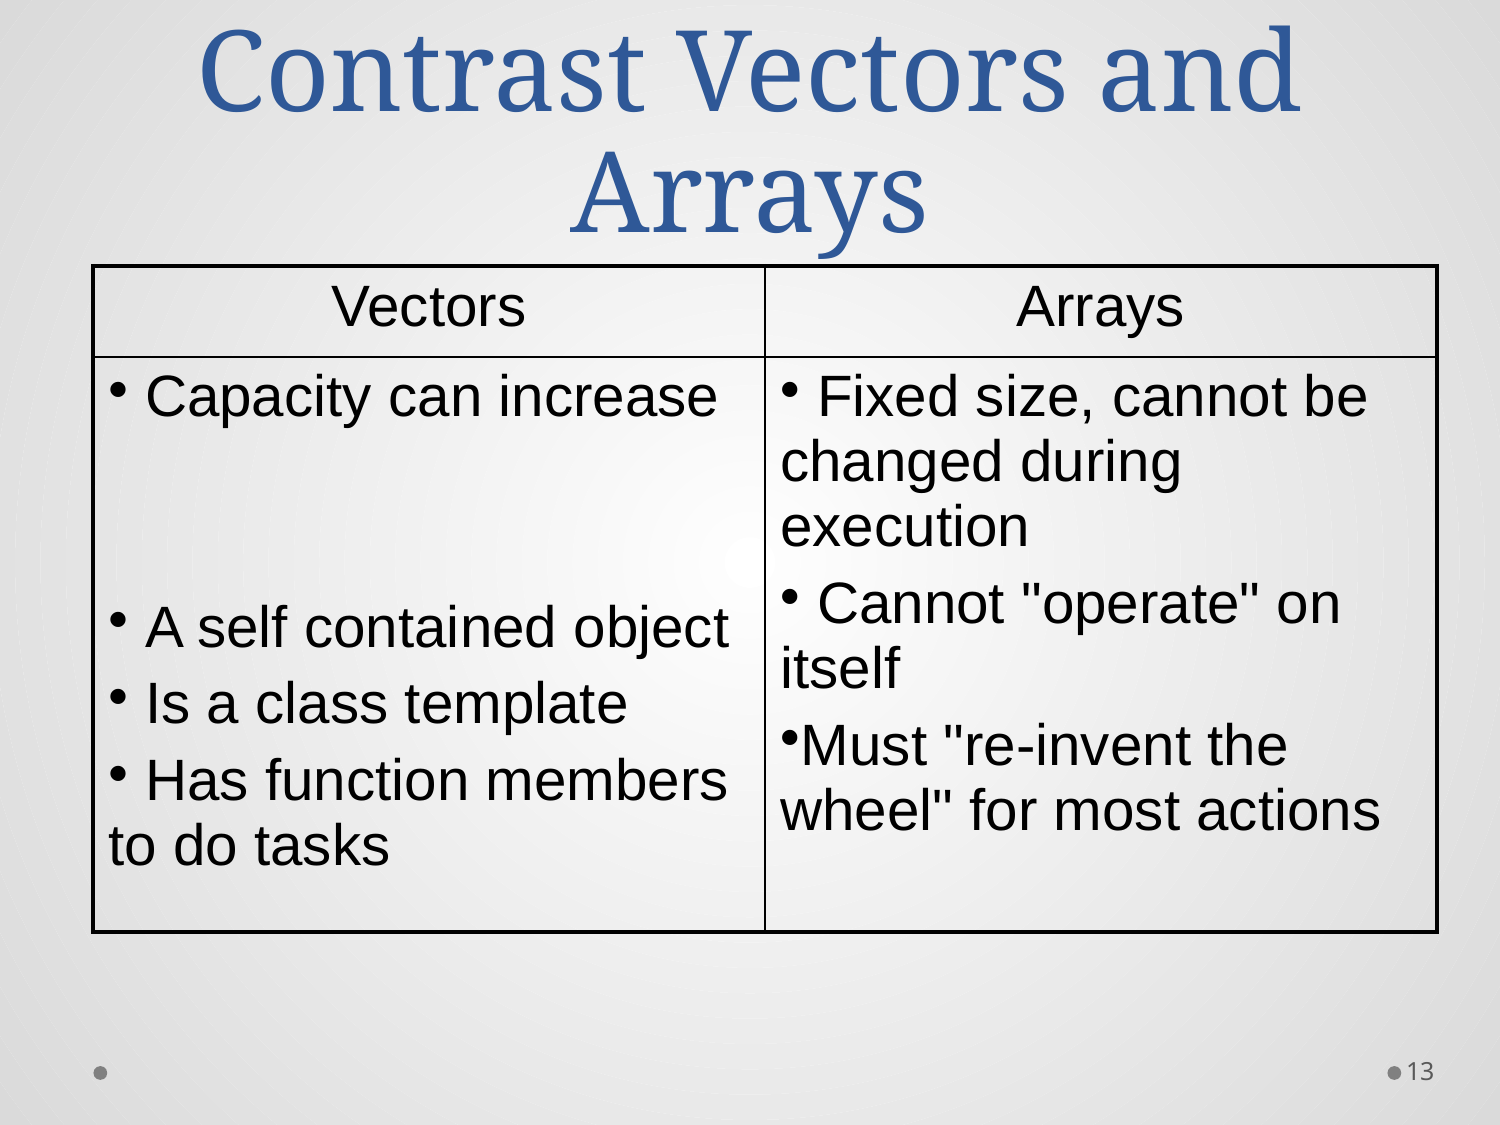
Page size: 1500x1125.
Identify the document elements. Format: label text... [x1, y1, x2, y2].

table_header Arrays [766, 268, 1435, 356]
table_cell Capacity can increase A self contained object Is a class template Has function members to do tasks [95, 358, 764, 930]
slide_number 13 [1401, 1042, 1494, 1103]
table_cell Fixed size, cannot be changed during execution Cannot "operate" on itself Must "re-invent the wheel" for most actions [766, 358, 1435, 930]
table_header Vectors [95, 268, 764, 356]
title Contrast Vectors and Arrays [75, 0, 1425, 263]
